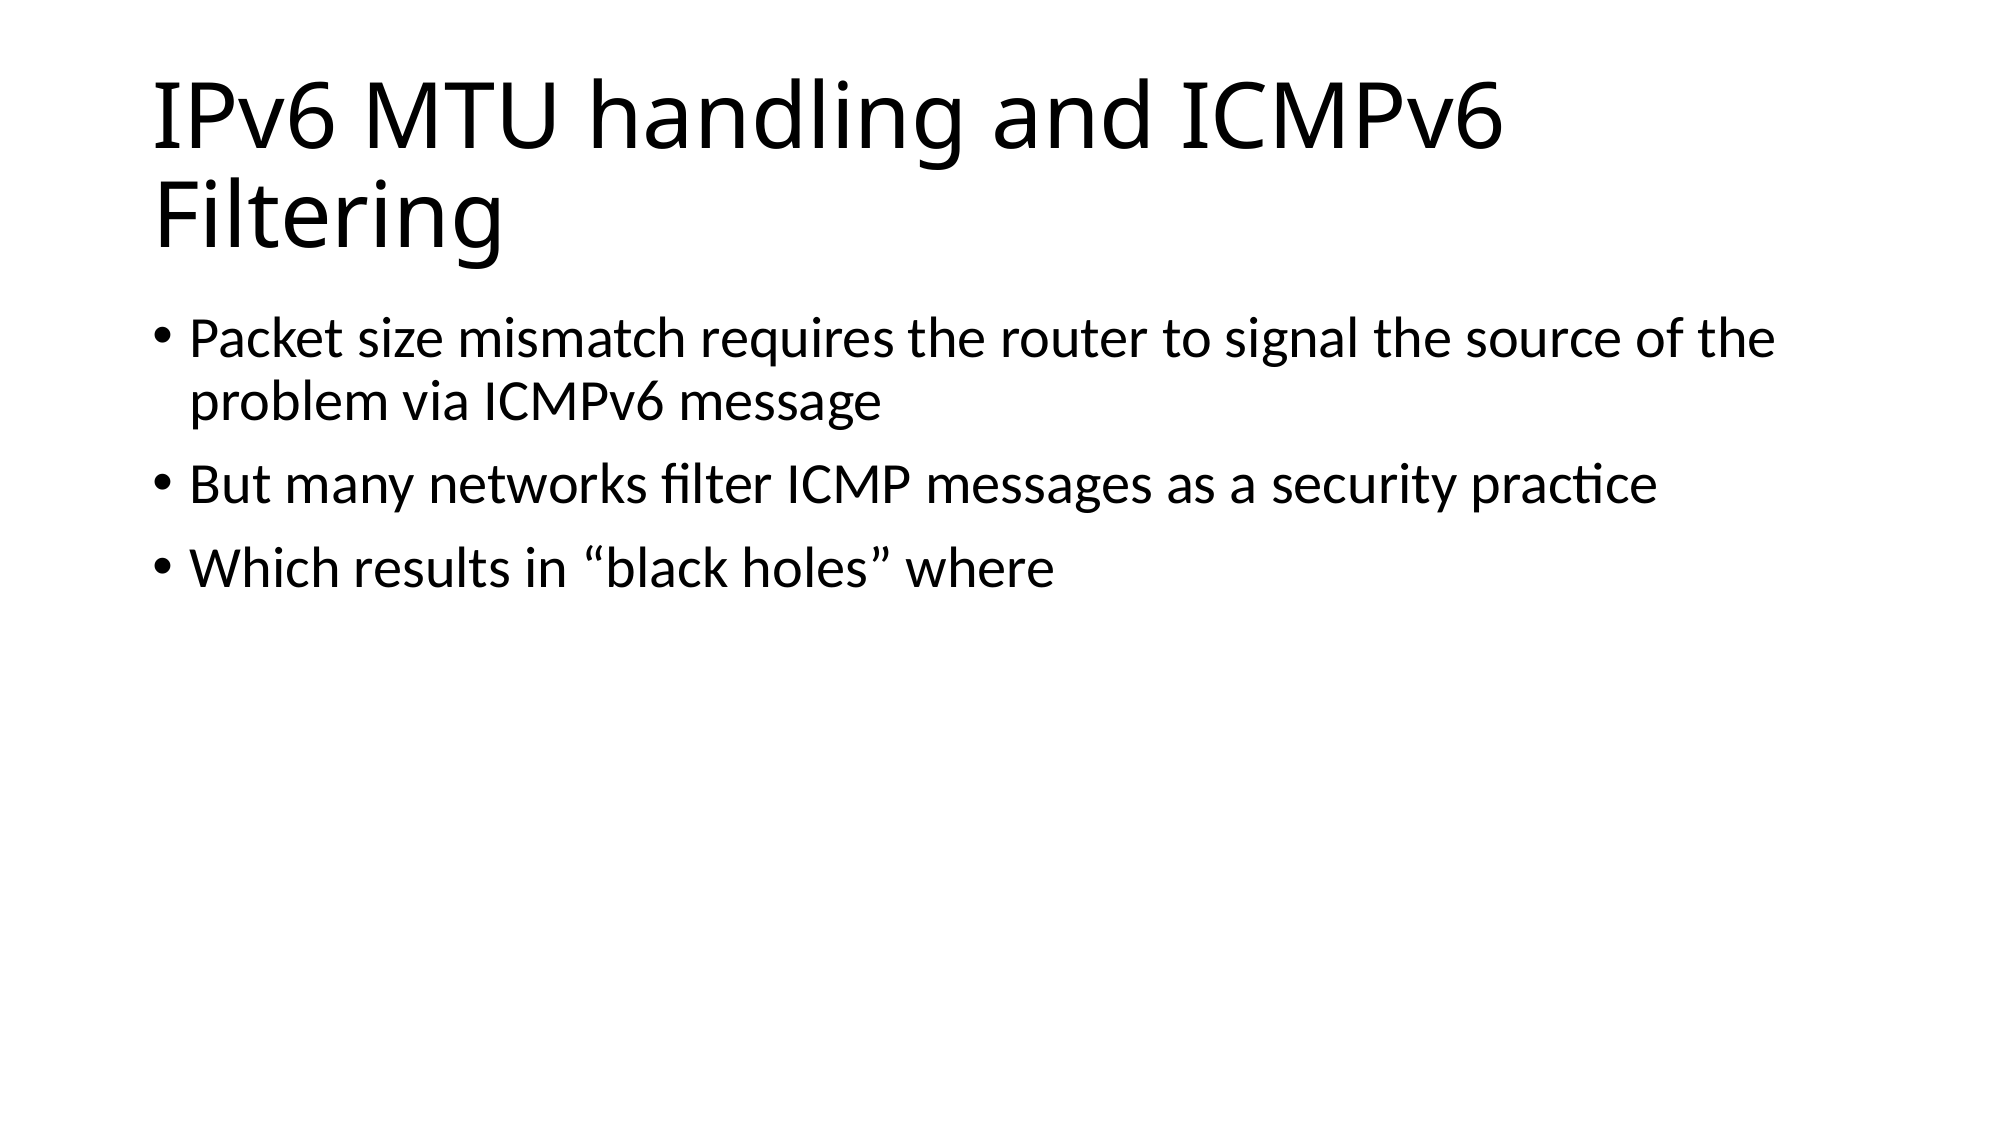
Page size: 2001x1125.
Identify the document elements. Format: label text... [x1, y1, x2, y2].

list Packet size mismatch requires the router to signal the source of the problem via ICMPv6 message But many networks filter ICMP messages as a security practice Which results in “black holes” where [137, 299, 1863, 1014]
title IPv6 MTU handling and ICMPv6 Filtering [137, 59, 1863, 278]
